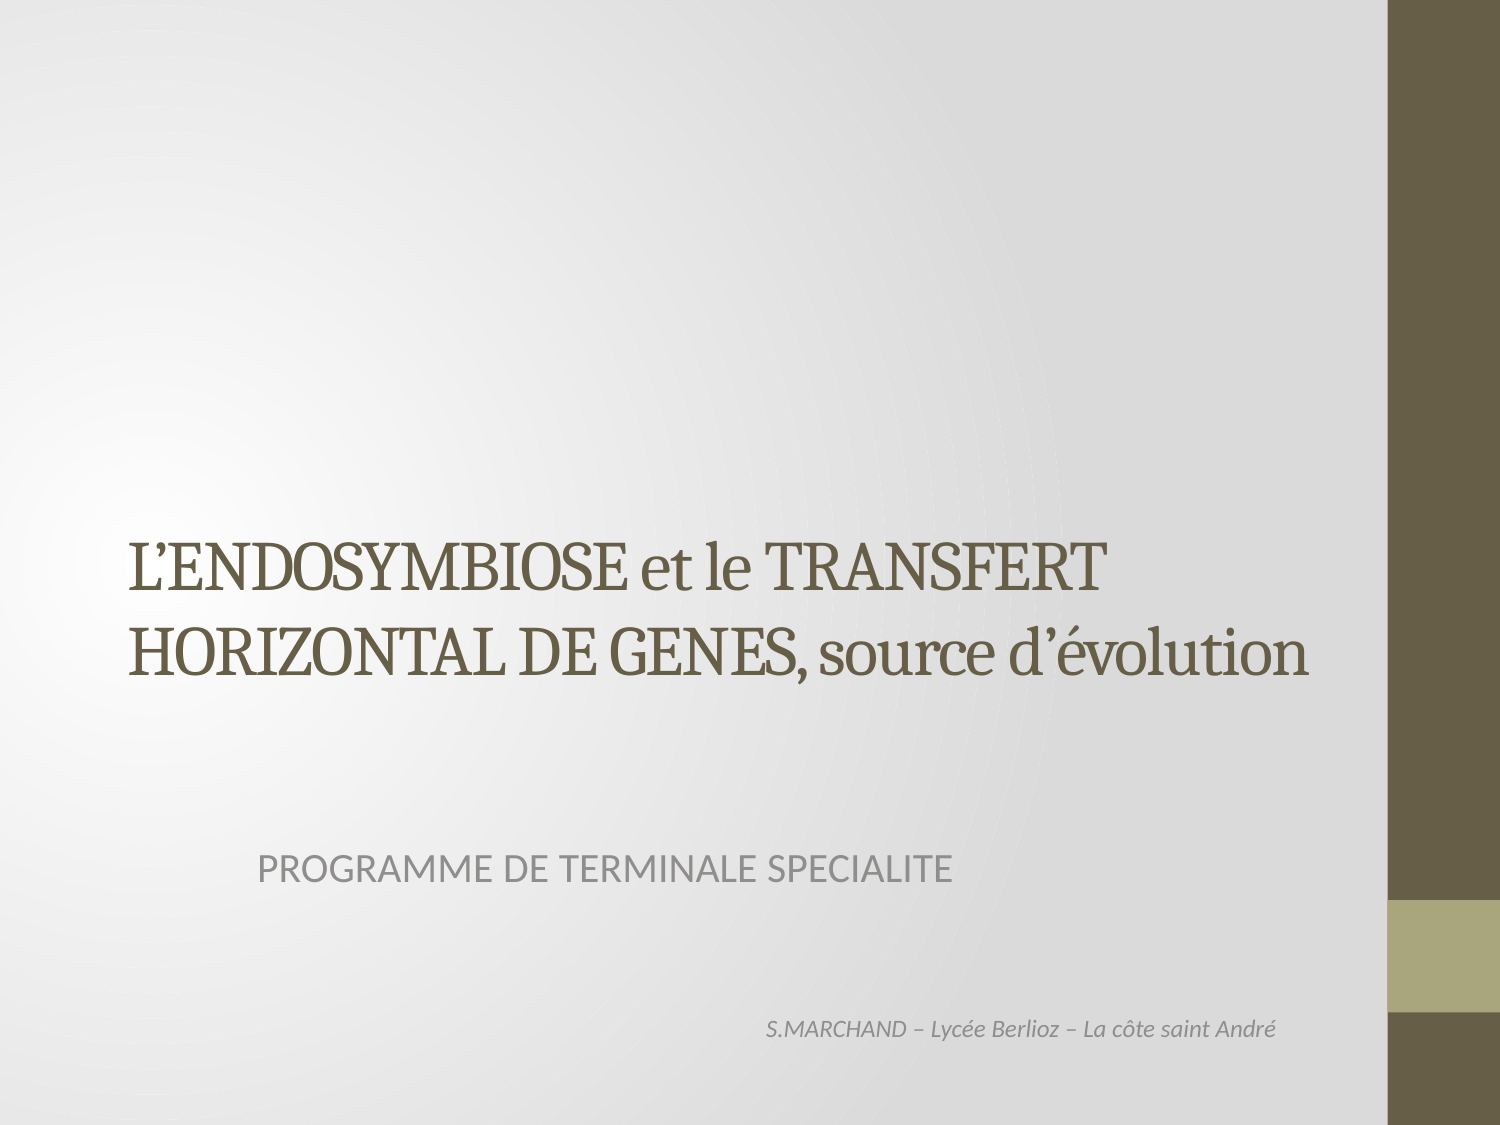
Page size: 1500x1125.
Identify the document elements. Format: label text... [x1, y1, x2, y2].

subtitle PROGRAMME DE TERMINALE SPECIALITE S.MARCHAND – Lycée Berlioz – La côte saint André [242, 832, 1293, 1121]
title L’ENDOSYMBIOSE et le TRANSFERT HORIZONTAL DE GENES, source d’évolution [112, 456, 1388, 698]
